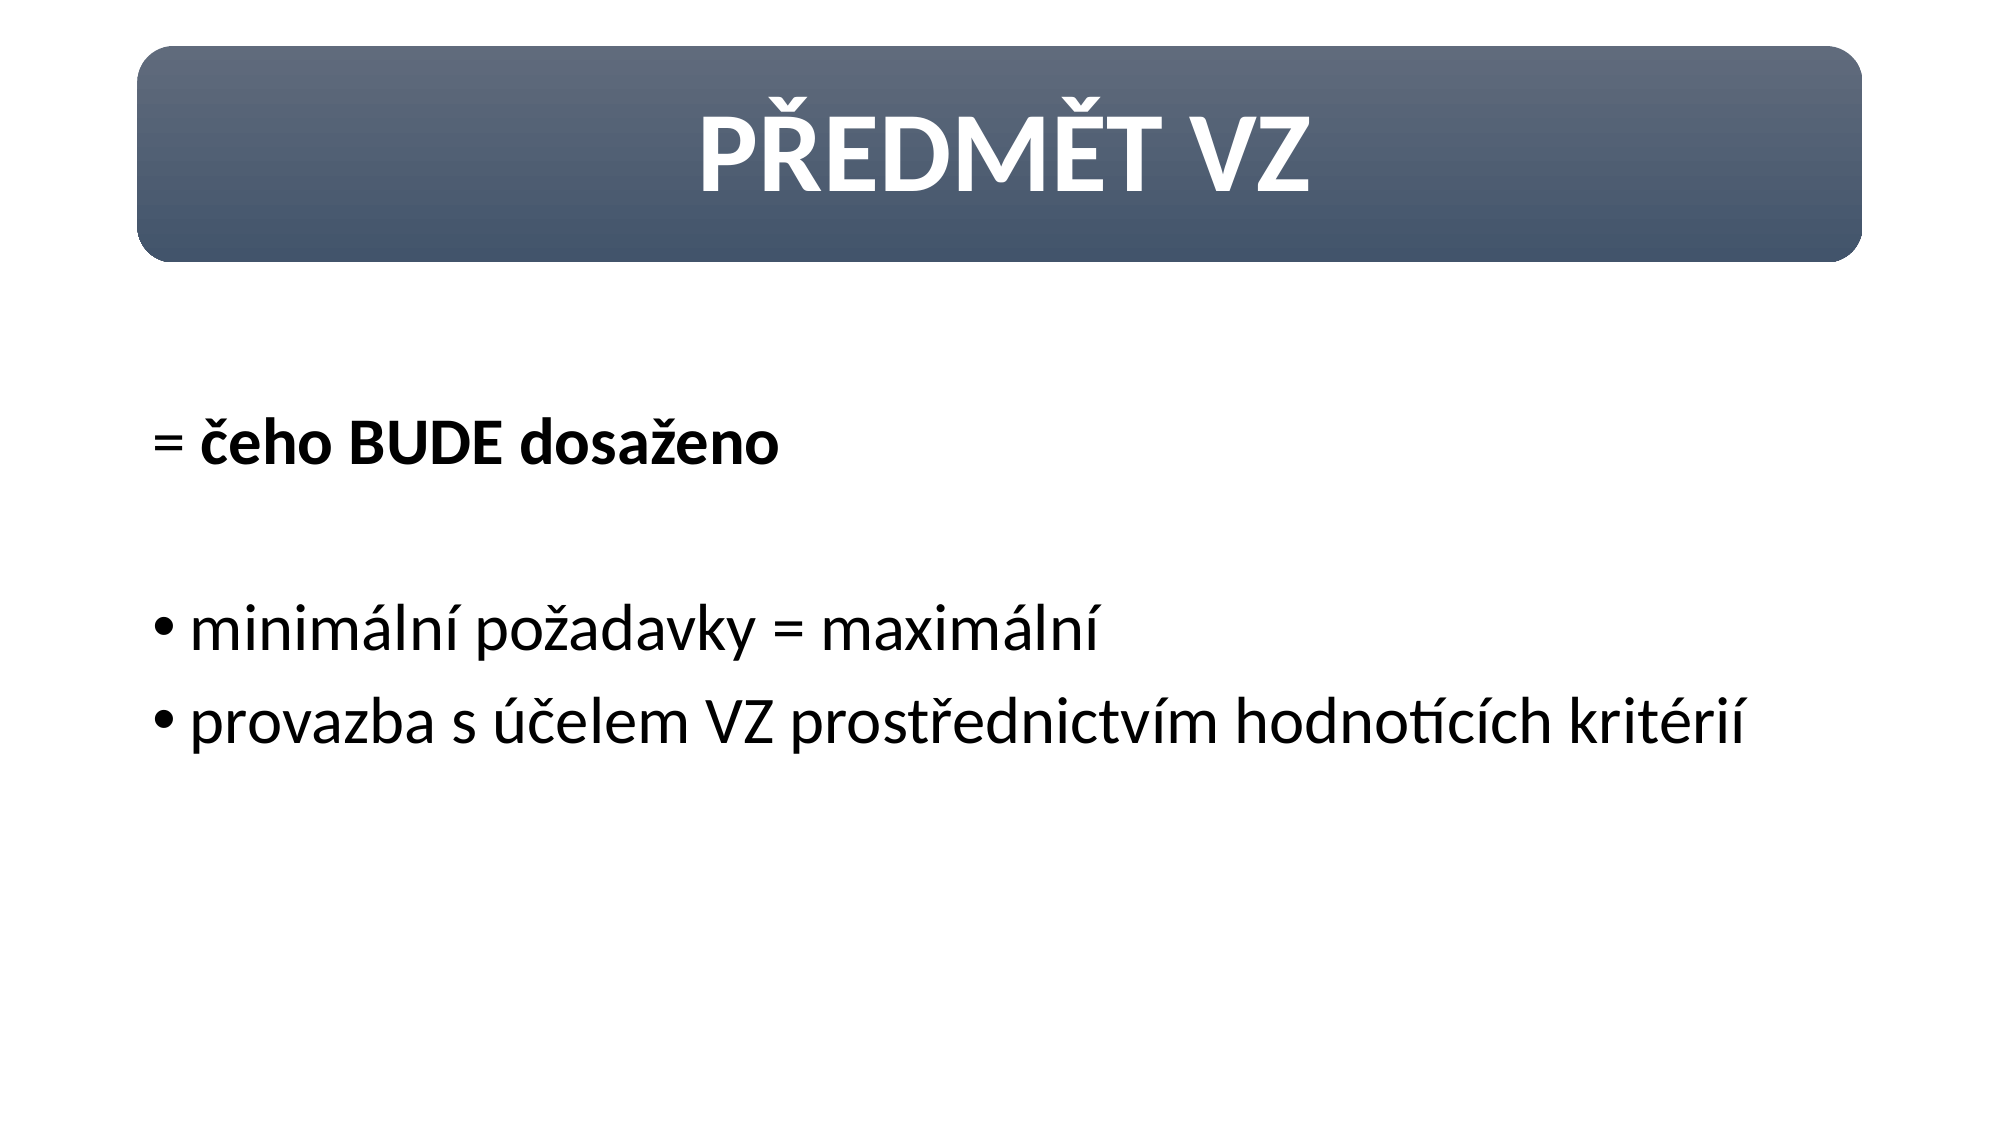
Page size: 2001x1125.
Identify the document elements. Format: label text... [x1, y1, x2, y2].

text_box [137, 45, 1863, 263]
list = čeho BUDE dosaženo minimální požadavky = maximální provazba s účelem VZ prostřednictvím hodnotících kritérií [137, 308, 1863, 985]
